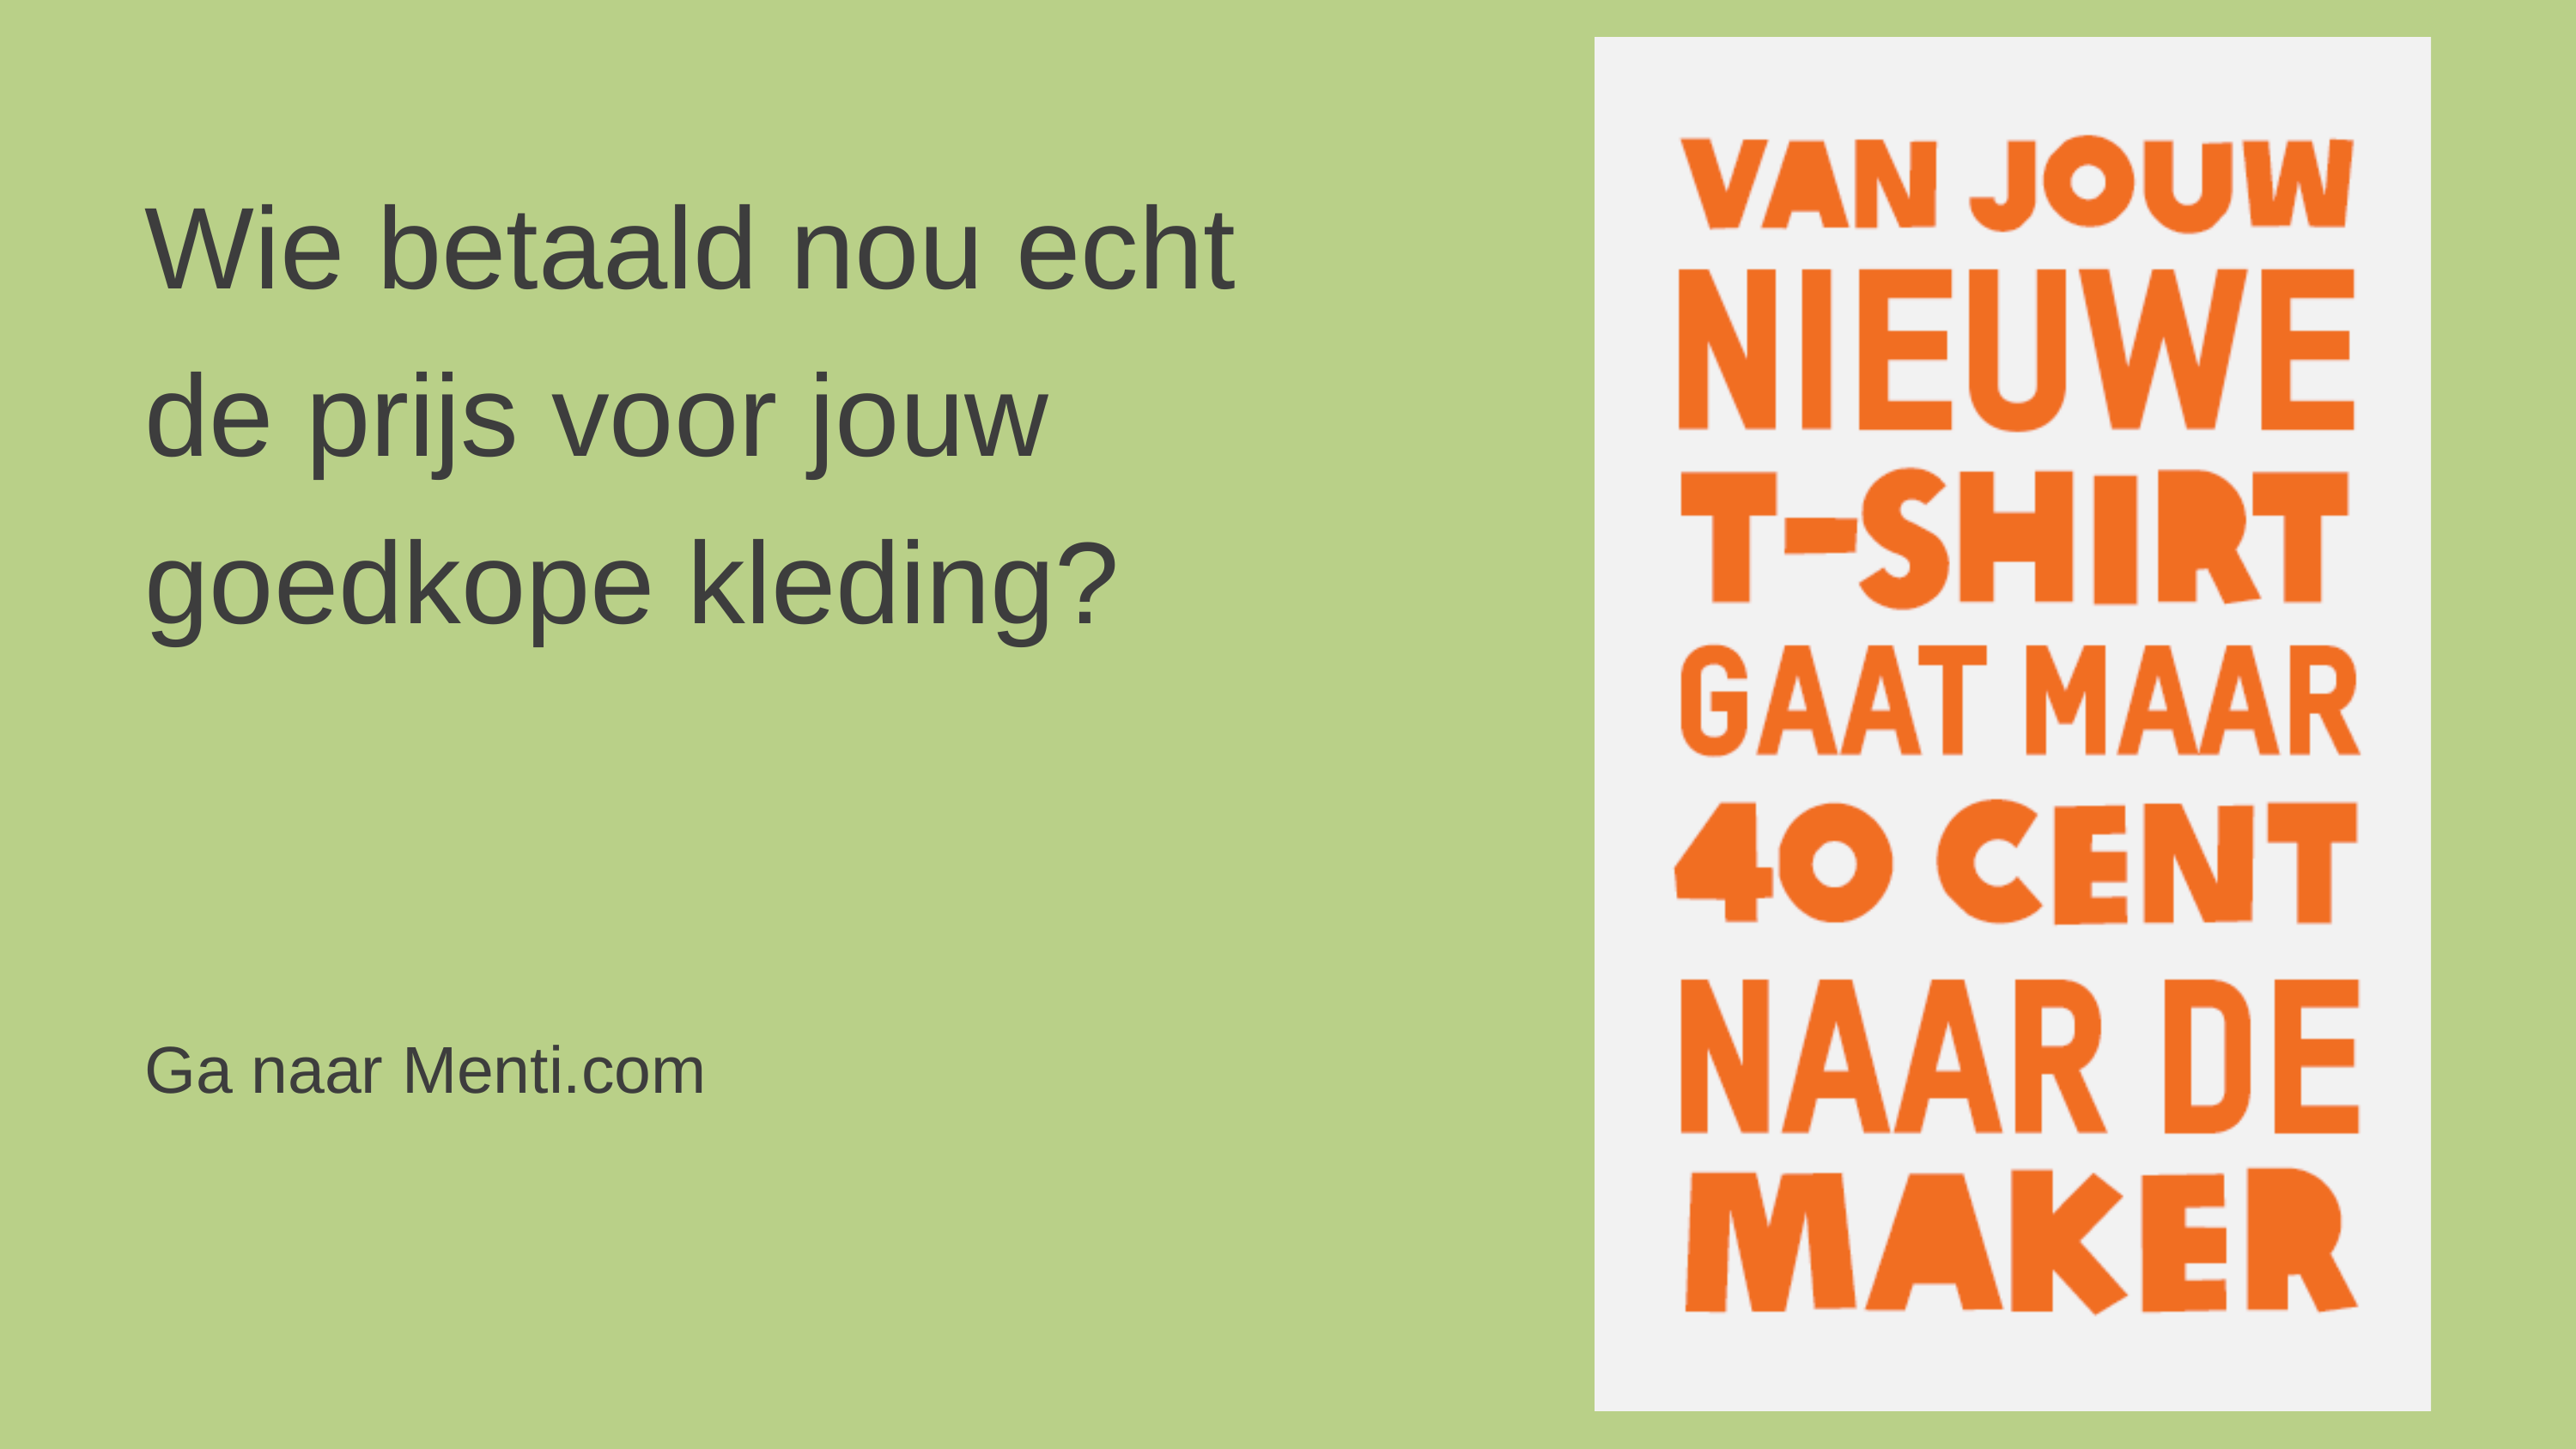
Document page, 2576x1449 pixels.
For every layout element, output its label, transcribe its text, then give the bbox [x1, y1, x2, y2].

picture [1594, 37, 2432, 1411]
text_box Ga naar Menti.com [144, 1003, 983, 1107]
text_box Wie betaald nou echt de prijs voor jouw goedkope kleding? [144, 144, 1248, 647]
